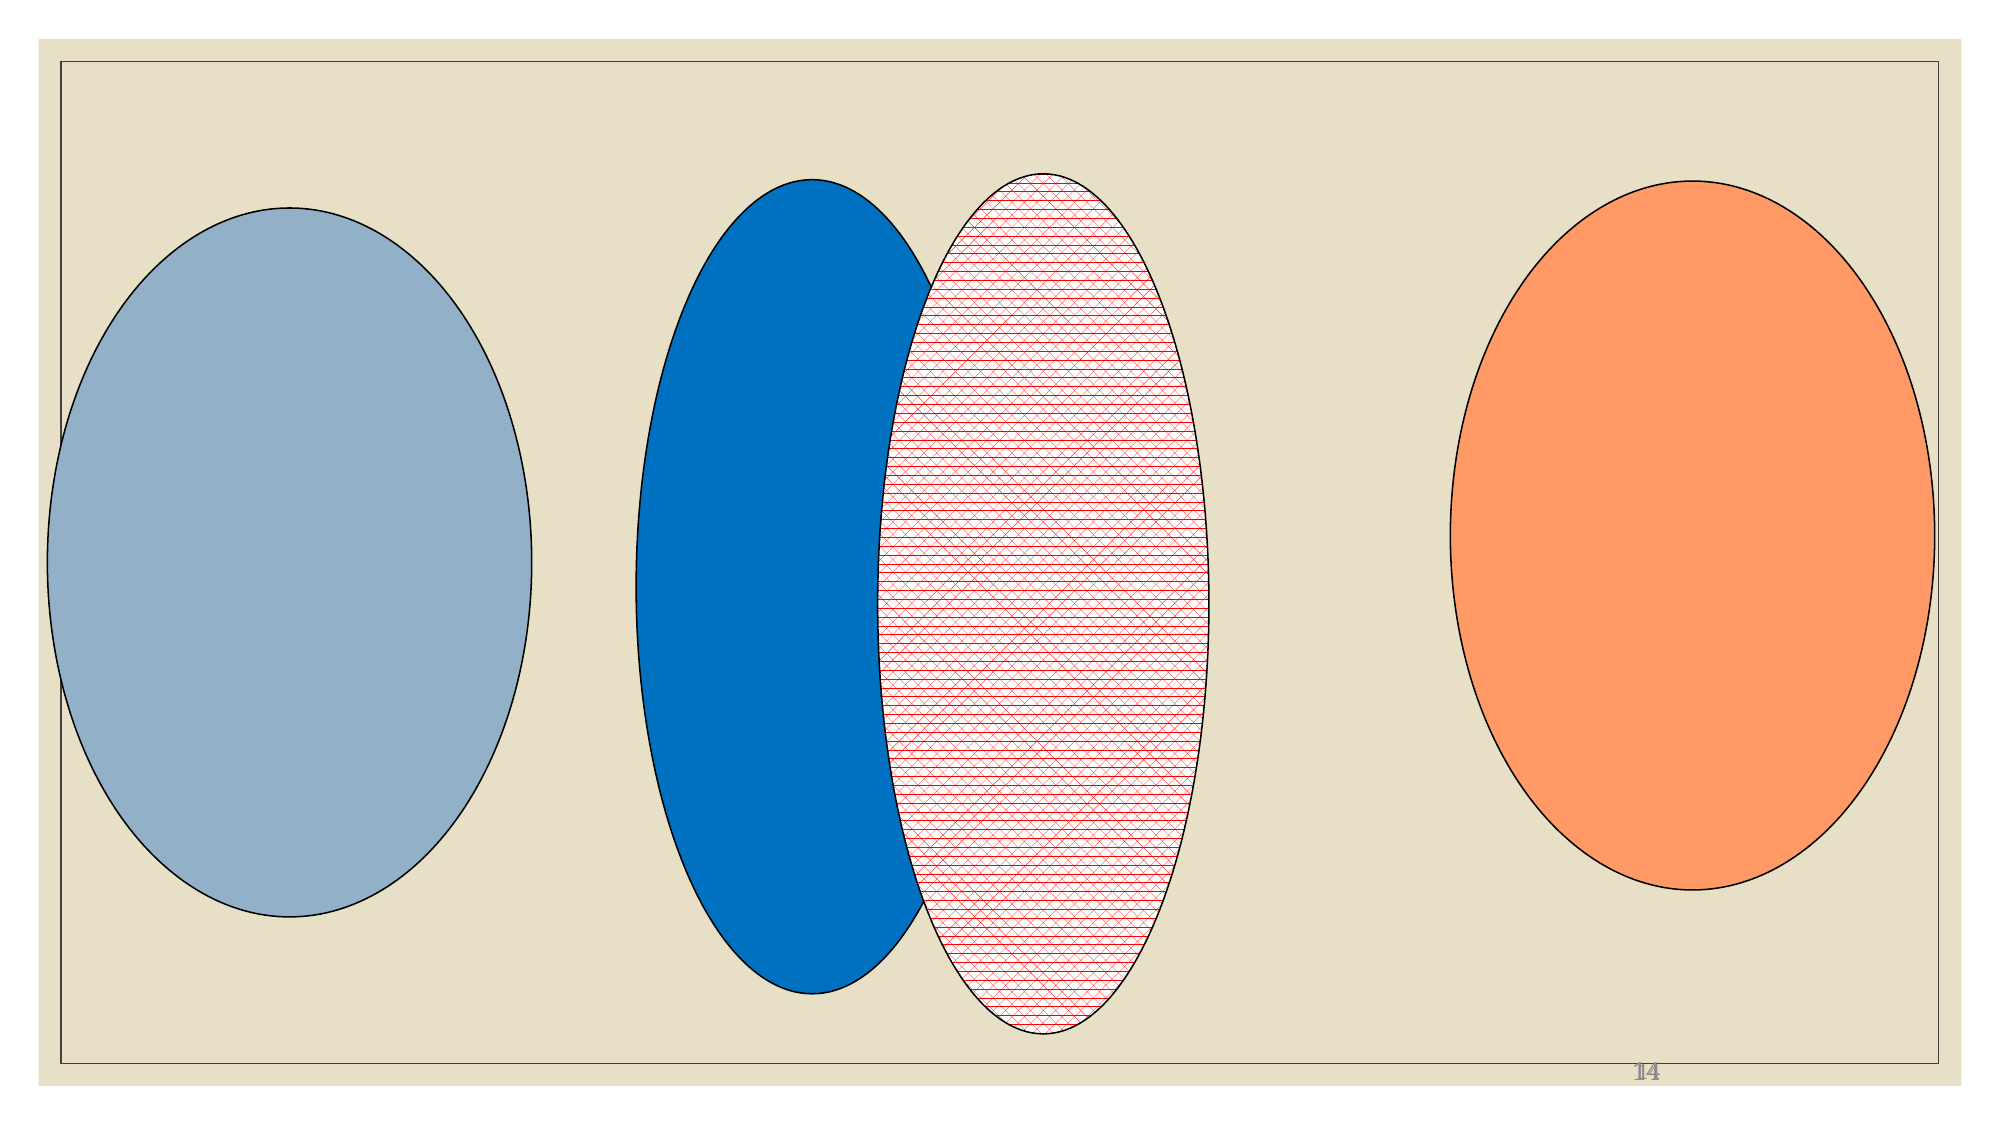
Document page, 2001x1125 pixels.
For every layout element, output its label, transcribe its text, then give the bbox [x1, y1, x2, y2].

text_box [877, 173, 1209, 1034]
text_box [636, 179, 931, 994]
text_box [1450, 181, 1935, 890]
text_box 14 [1325, 1042, 1675, 1103]
text_box [47, 207, 532, 917]
